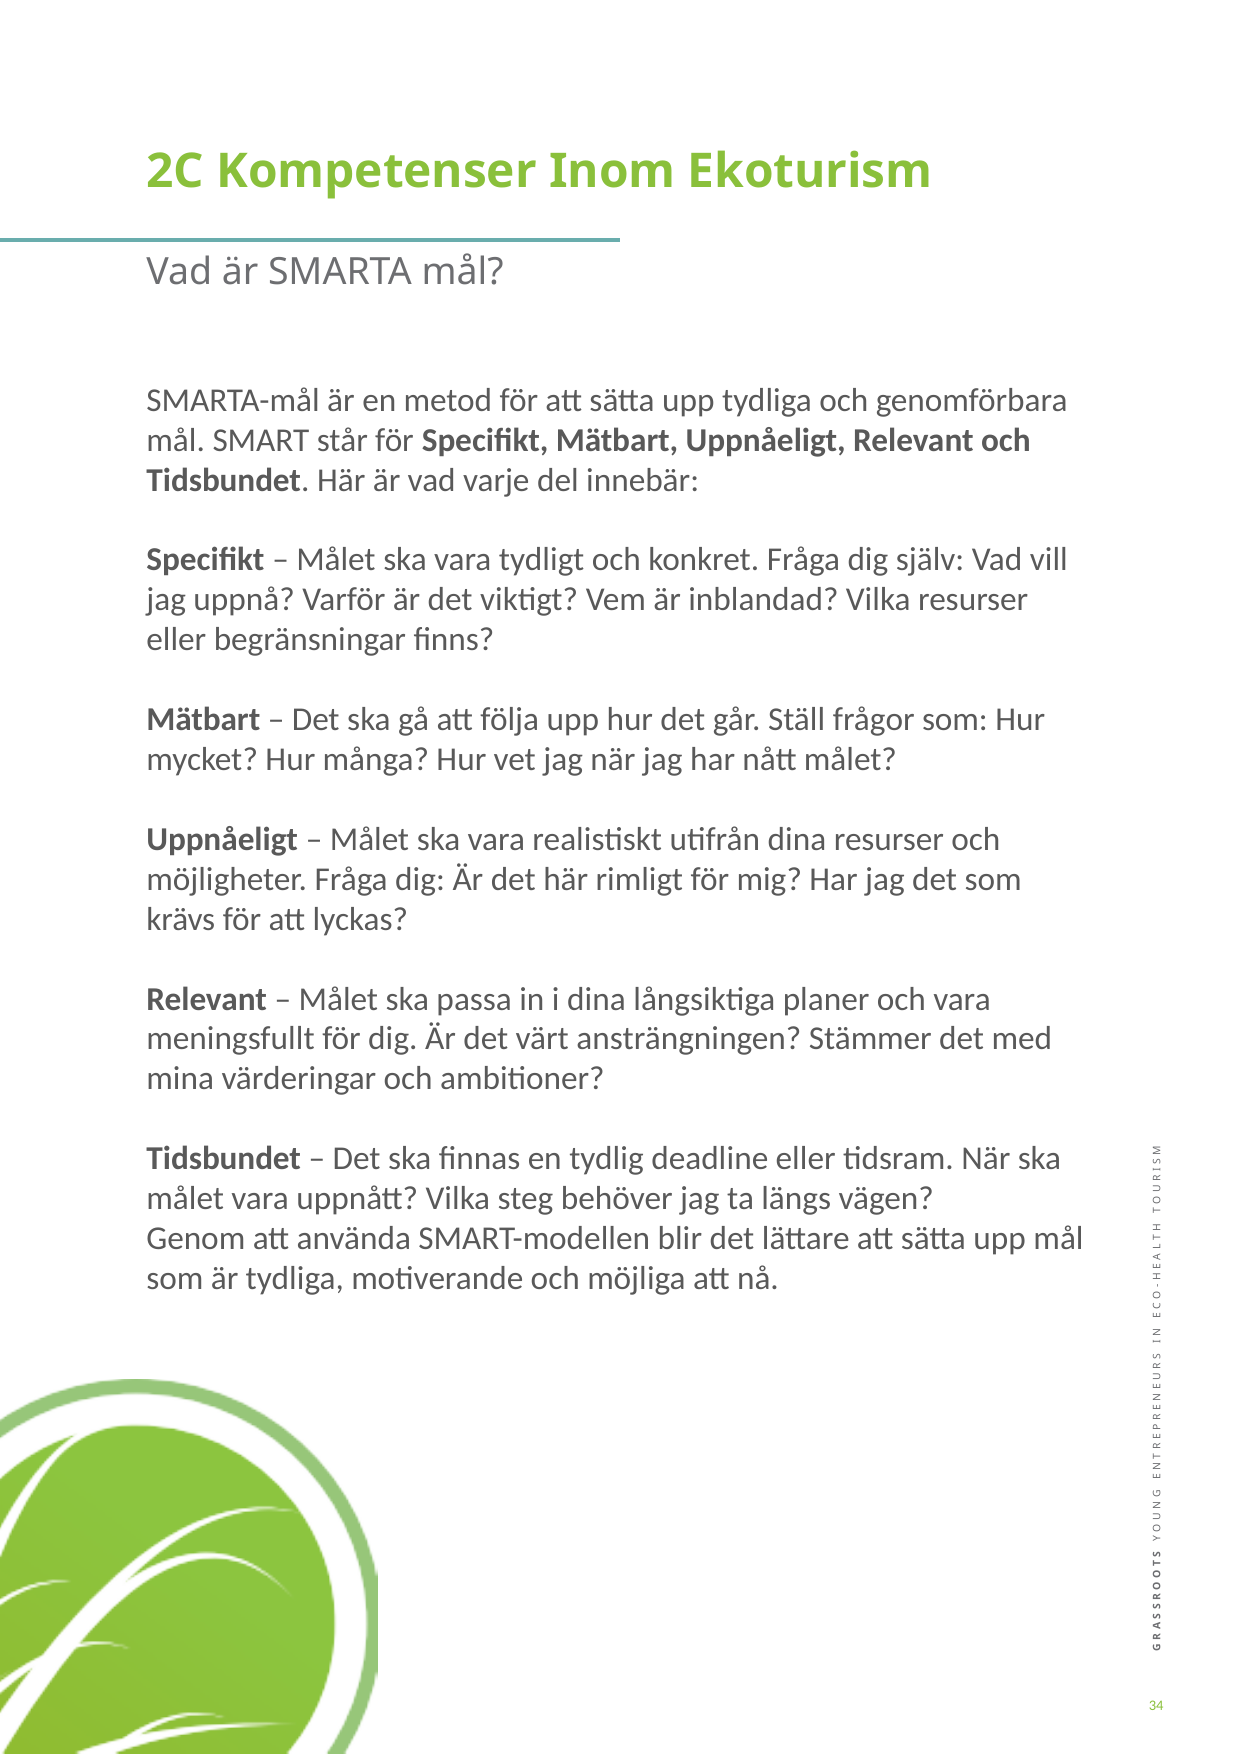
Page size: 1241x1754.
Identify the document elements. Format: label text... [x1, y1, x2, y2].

list Vad är SMARTA mål? [131, 242, 1109, 371]
list SMARTA-mål är en metod för att sätta upp tydliga och genomförbara mål. SMART står för Specifikt, Mätbart, Uppnåeligt, Relevant och Tidsbundet. Här är vad varje del innebär: Specifikt – Målet ska vara tydligt och konkret. Fråga dig själv: Vad vill jag uppnå? Varför är det viktigt? Vem är inblandad? Vilka resurser eller begränsningar finns? Mätbart – Det ska gå att följa upp hur det går. Ställ frågor som: Hur mycket? Hur många? Hur vet jag när jag har nått målet? Uppnåeligt – Målet ska vara realistiskt utifrån dina resurser och möjligheter. Fråga dig: Är det här rimligt för mig? Har jag det som krävs för att lyckas? Relevant – Målet ska passa in i dina långsiktiga planer och vara meningsfullt för dig. Är det värt ansträngningen? Stämmer det med mina värderingar och ambitioner? Tidsbundet – Det ska finnas en tydlig deadline eller tidsram. När ska målet vara uppnått? Vilka steg behöver jag ta längs vägen? Genom att använda SMART-modellen blir det lättare att sätta upp mål som är tydliga, motiverande och möjliga att nå. [131, 371, 1109, 1585]
slide_number 34 [1125, 1666, 1187, 1743]
list 2C Kompetenser Inom Ekoturism [131, 132, 1109, 242]
